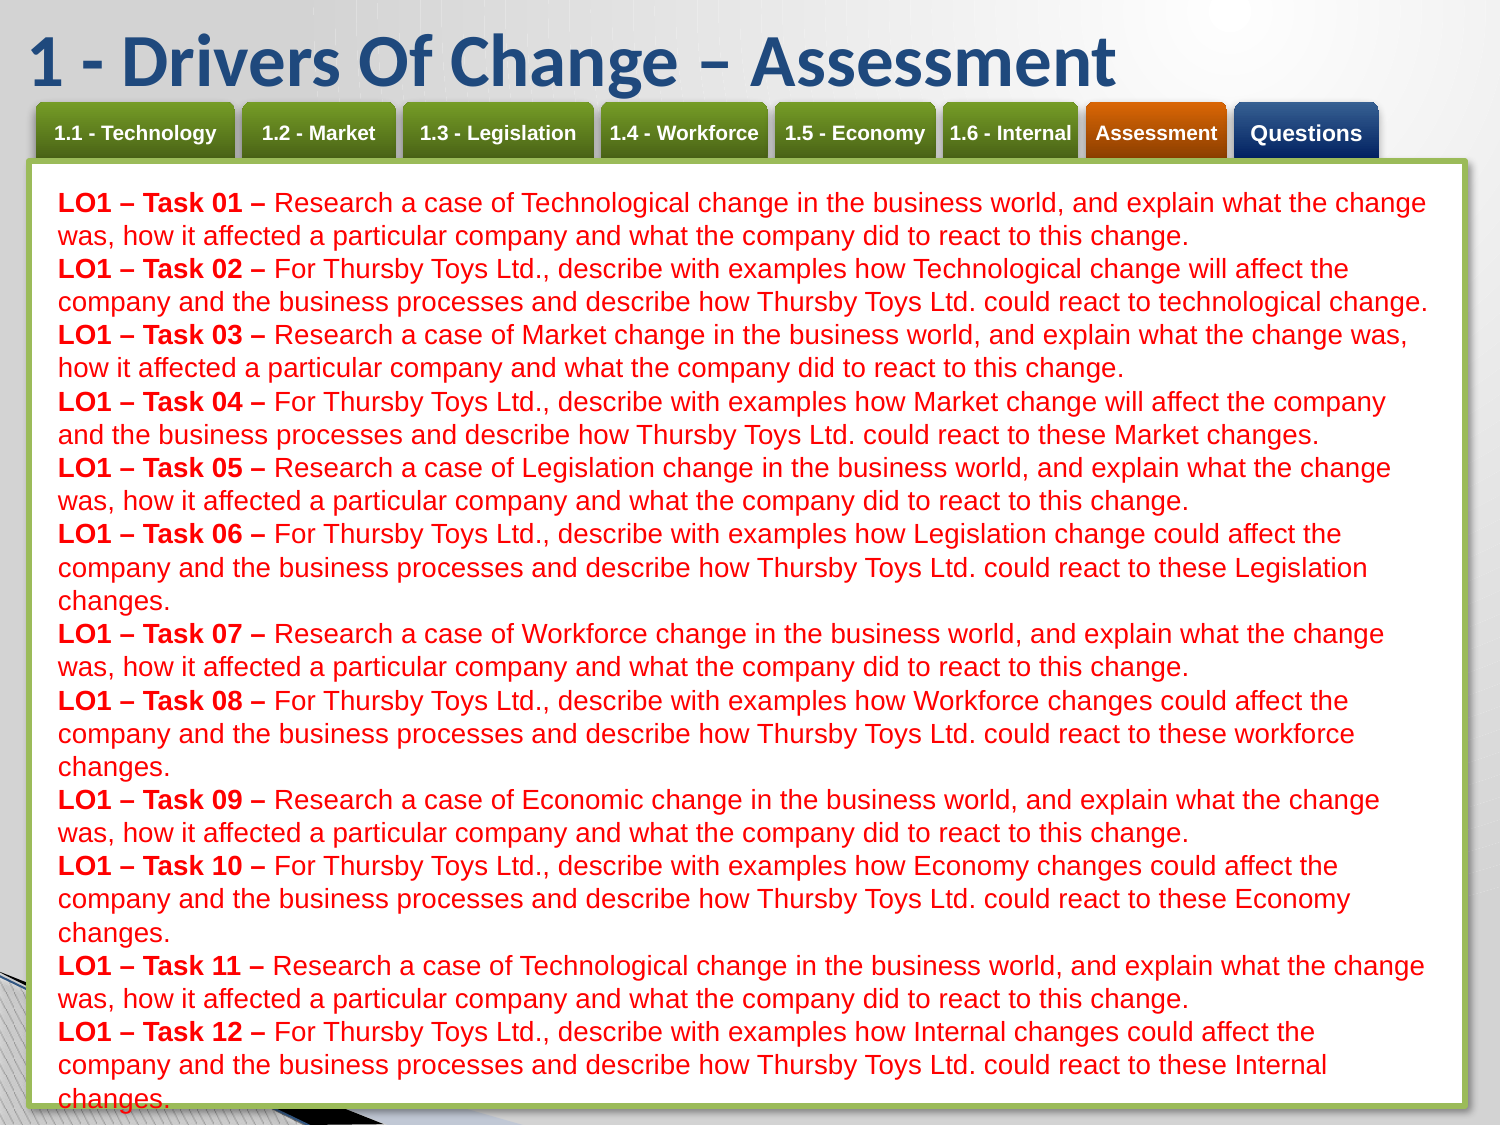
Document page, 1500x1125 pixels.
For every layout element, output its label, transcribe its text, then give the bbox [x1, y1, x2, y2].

title 1 - Drivers Of Change – Assessment [11, 11, 1465, 102]
text_box LO1 – Task 01 – Research a case of Technological change in the business world, and explain what the change was, how it affected a particular company and what the company did to react to this change. LO1 – Task 02 – For Thursby Toys Ltd., describe with examples how Technological change will affect the company and the business processes and describe how Thursby Toys Ltd. could react to technological change. LO1 – Task 03 – Research a case of Market change in the business world, and explain what the change was, how it affected a particular company and what the company did to react to this change. LO1 – Task 04 – For Thursby Toys Ltd., describe with examples how Market change will affect the company and the business processes and describe how Thursby Toys Ltd. could react to these Market changes. LO1 – Task 05 – Research a case of Legislation change in the business world, and explain what the change was, how it affected a particular company and what the company did to react to this change. LO1 – Task 06 – For Thursby Toys Ltd., describe with examples how Legislation change could affect the company and the business processes and describe how Thursby Toys Ltd. could react to these Legislation changes. LO1 – Task 07 – Research a case of Workforce change in the business world, and explain what the change was, how it affected a particular company and what the company did to react to this change. LO1 – Task 08 – For Thursby Toys Ltd., describe with examples how Workforce changes could affect the company and the business processes and describe how Thursby Toys Ltd. could react to these workforce changes. LO1 – Task 09 – Research a case of Economic change in the business world, and explain what the change was, how it affected a particular company and what the company did to react to this change. LO1 – Task 10 – For Thursby Toys Ltd., describe with examples how Economy changes could affect the company and the business processes and describe how Thursby Toys Ltd. could react to these Economy changes. LO1 – Task 11 – Research a case of Technological change in the business world, and explain what the change was, how it affected a particular company and what the company did to react to this change. LO1 – Task 12 – For Thursby Toys Ltd., describe with examples how Internal changes could affect the company and the business processes and describe how Thursby Toys Ltd. could react to these Internal changes. [43, 176, 1447, 1121]
